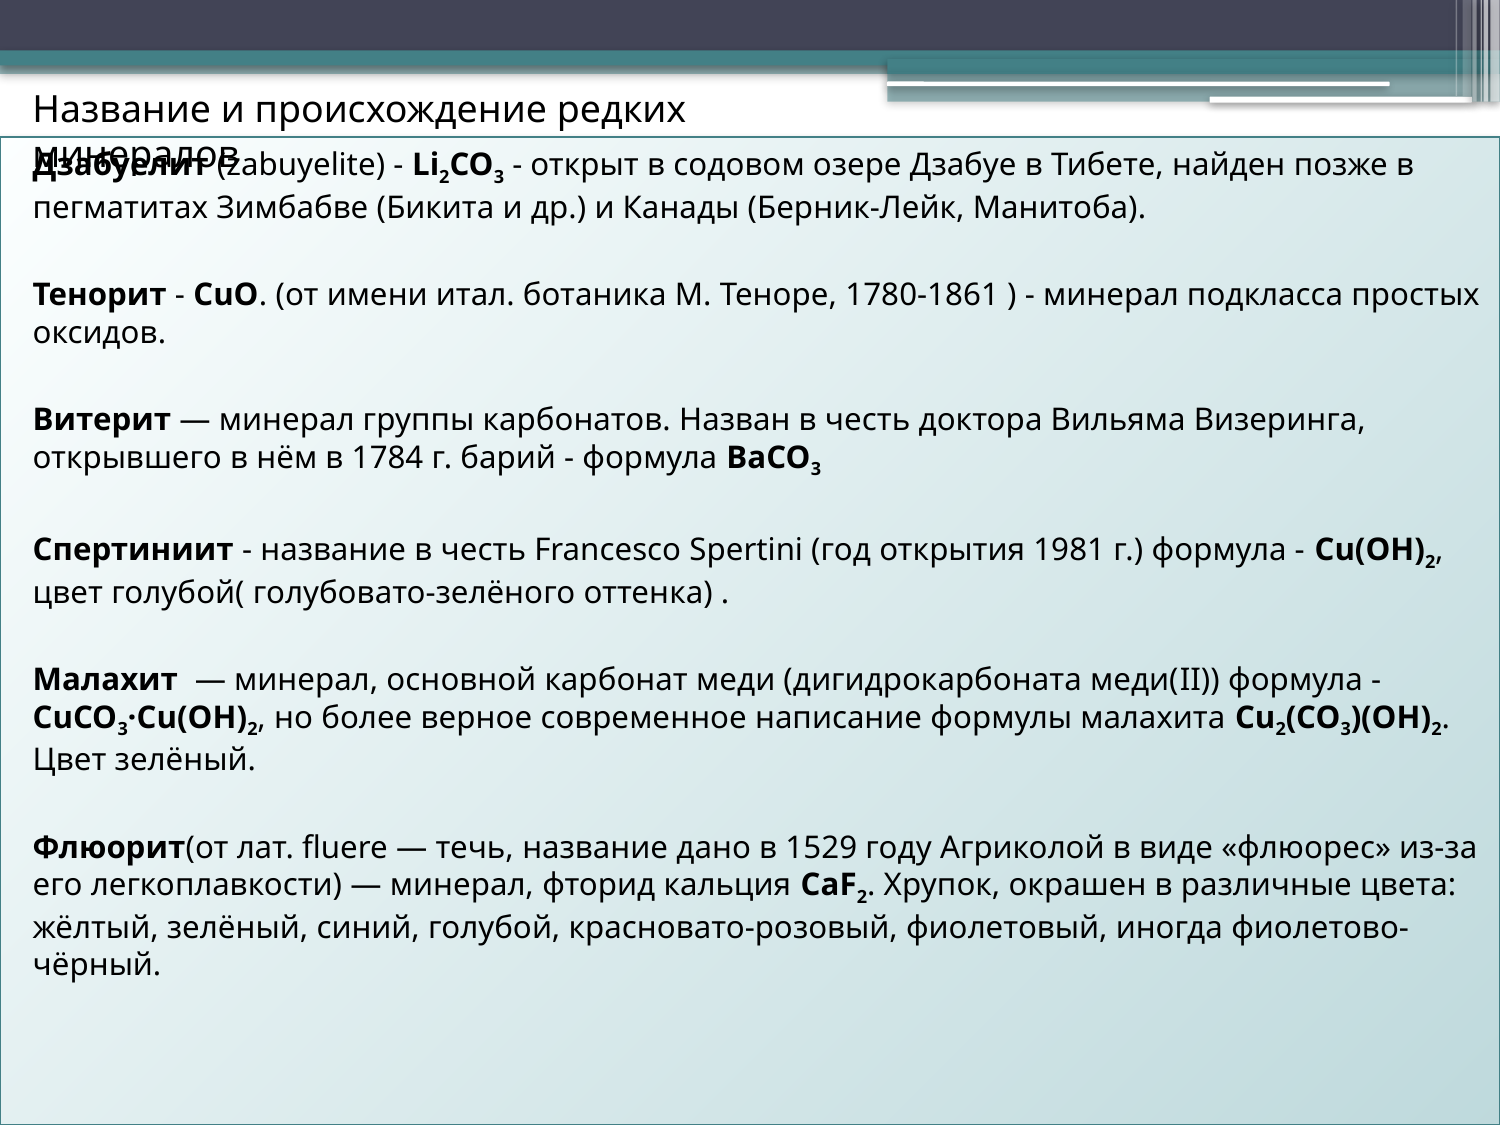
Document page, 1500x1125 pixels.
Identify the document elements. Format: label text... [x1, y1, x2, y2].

text_box Название и происхождение редких минералов [17, 78, 904, 228]
list Дзабуелит (zabuyelite) - Li2CO3 - открыт в содовом озере Дзабуе в Тибете, найден позже в пегматитах Зимбабве (Бикита и др.) и Канады (Берник-Лейк, Манитоба). Тенорит - CuO. (от имени итал. ботаника М. Теноре, 1780-1861 ) - минерал подкласса простых оксидов. Витерит — минерал группы карбонатов. Назван в честь доктора Вильяма Визеринга, открывшего в нём в 1784 г. барий - формула BaCO3 Спертиниит - название в честь Francesco Spertini (год открытия 1981 г.) формула - Cu(OH)2, цвет голубой( голубовато-зелёного оттенка) . Малахит — минерал, основной карбонат меди (дигидрокарбоната меди(II)) формула - CuCO3·Cu(ОН)2, но более верное современное написание формулы малахита Cu2(CO3)(OH)2. Цвет зелёный. Флюорит(от лат. fluere — течь, название дано в 1529 году Агриколой в виде «флюорес» из-за его легкоплавкости) — минерал, фторид кальция CaF2. Хрупок, окрашен в различные цвета: жёлтый, зелёный, синий, голубой, красновато-розовый, фиолетовый, иногда фиолетово-чёрный. [0, 136, 1500, 1125]
